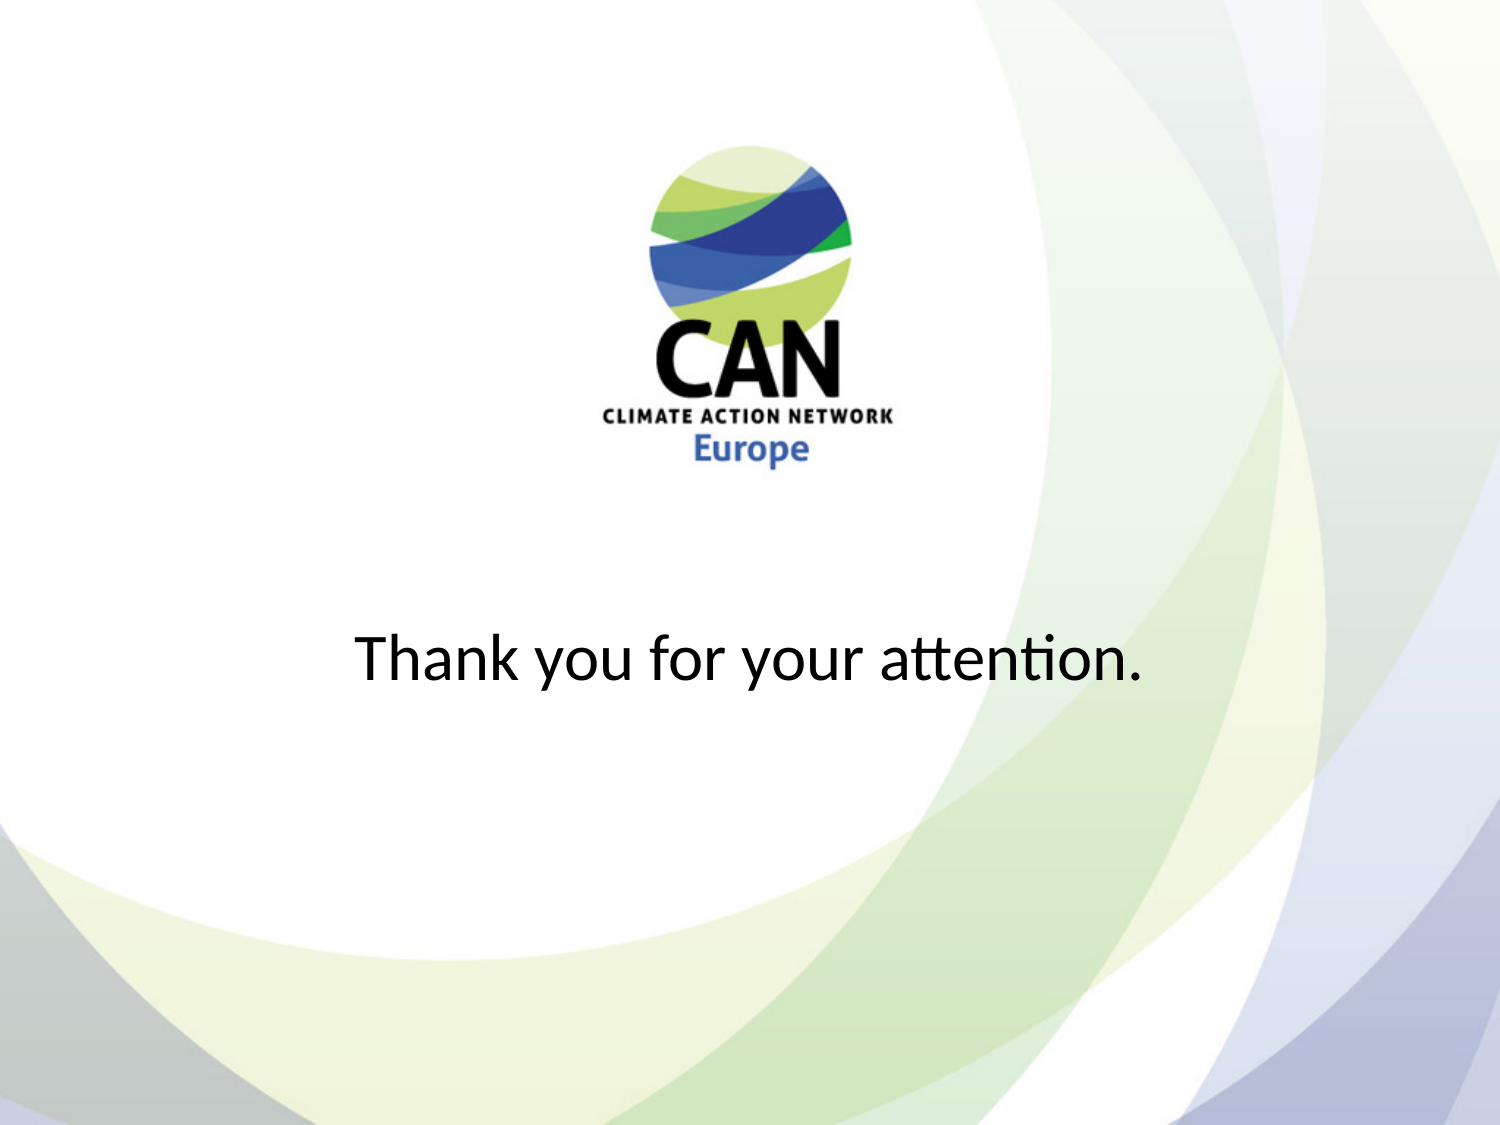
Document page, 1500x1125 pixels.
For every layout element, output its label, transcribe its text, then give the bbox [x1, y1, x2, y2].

picture [0, 0, 1500, 1125]
list Thank you for your attention. [75, 606, 1425, 1005]
